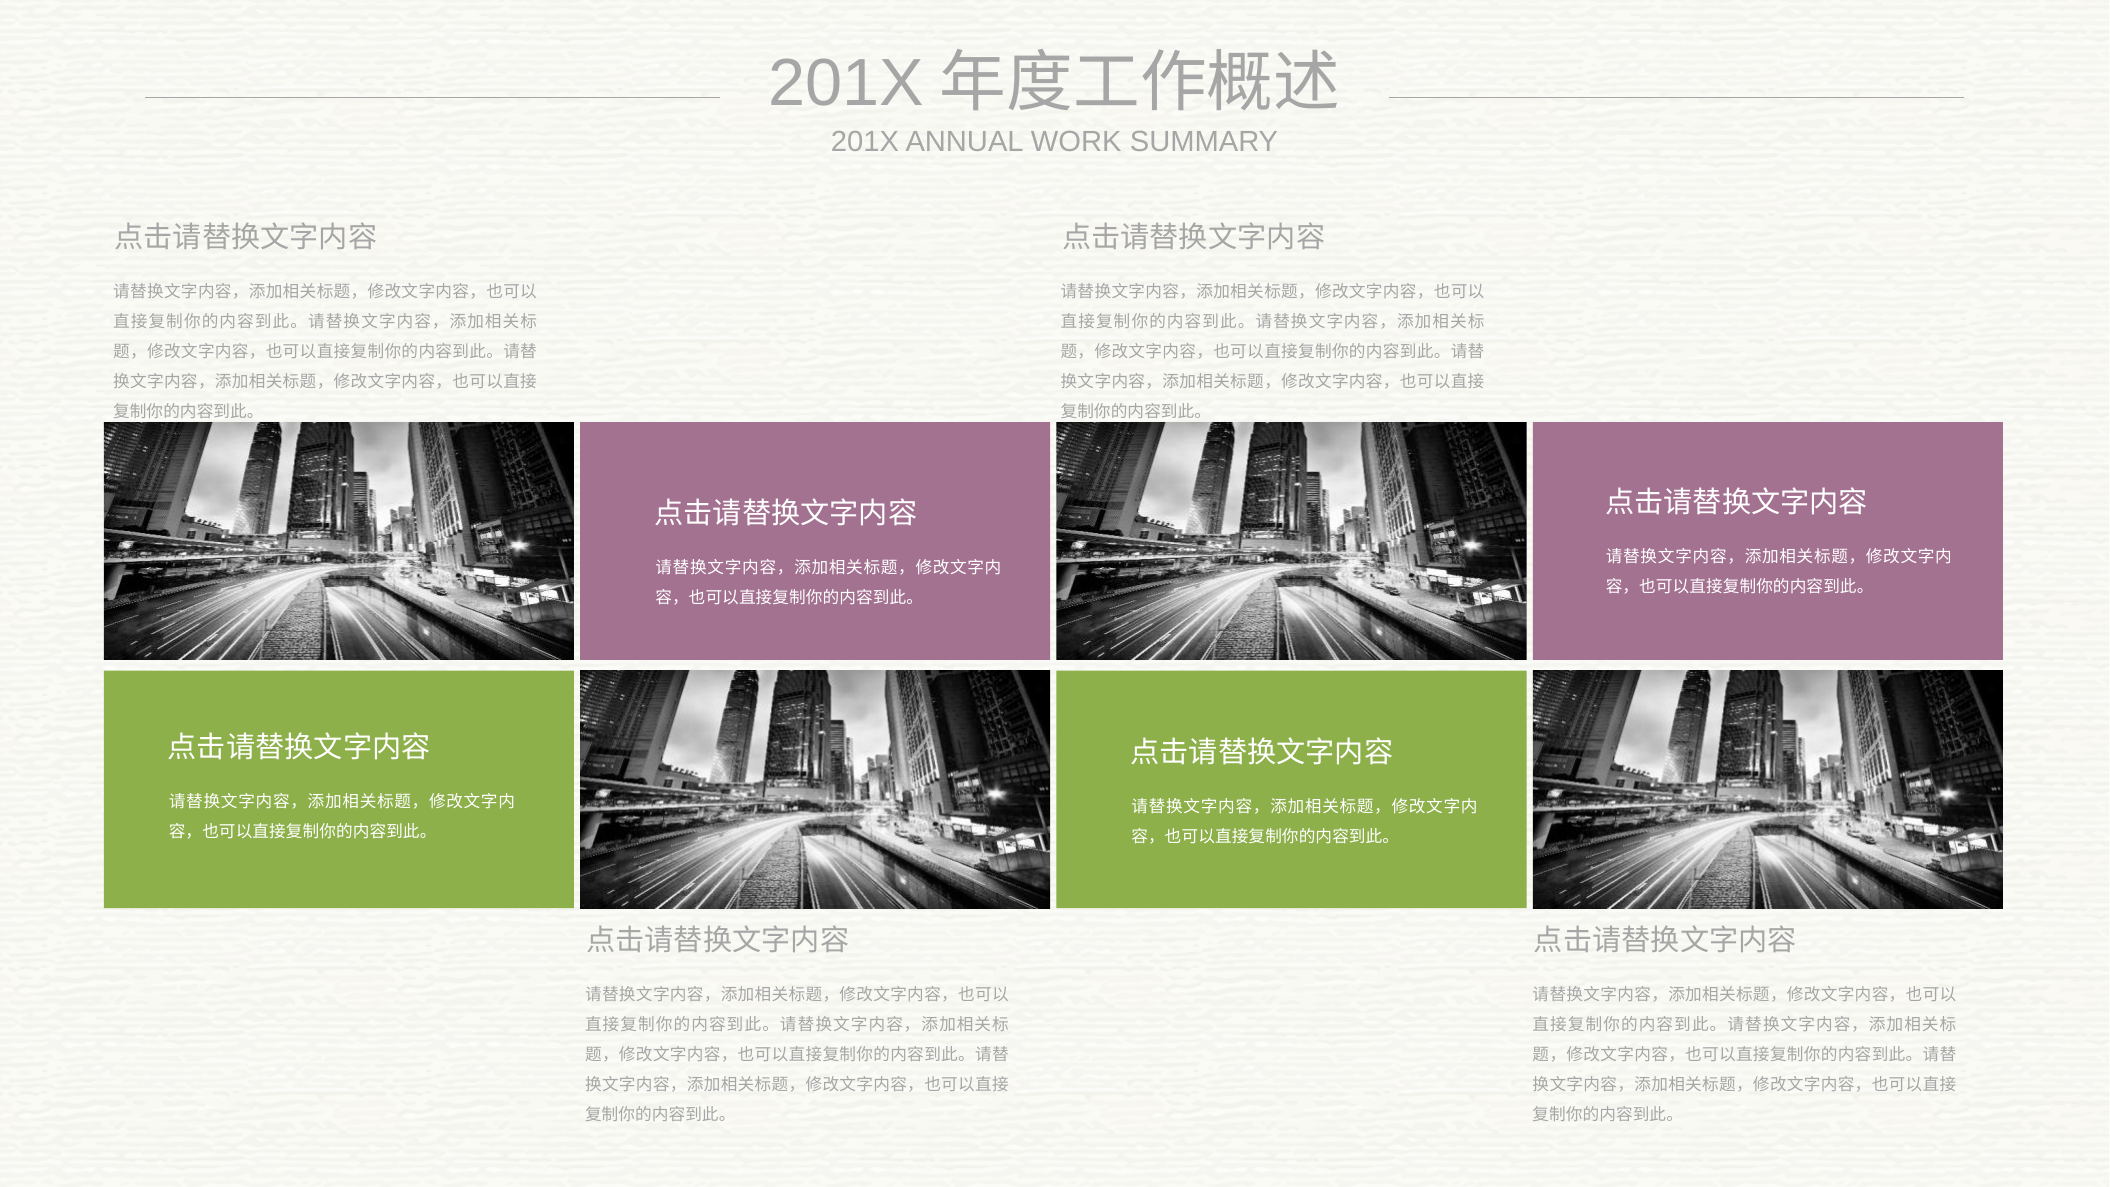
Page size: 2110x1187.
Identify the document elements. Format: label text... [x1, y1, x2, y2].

text_box [103, 422, 574, 660]
text_box 点击请替换文字内容 [167, 728, 436, 764]
text_box 点击请替换文字内容 [654, 494, 923, 530]
text_box 请替换文字内容，添加相关标题，修改文字内容，也可以直接复制你的内容到此。请替换文字内容，添加相关标题，修改文字内容，也可以直接复制你的内容到此。请替换文字内容，添加相关标题，修改文字内容，也可以直接复制你的内容到此。 [113, 270, 538, 421]
text_box 请替换文字内容，添加相关标题，修改文字内容，也可以直接复制你的内容到此。请替换文字内容，添加相关标题，修改文字内容，也可以直接复制你的内容到此。请替换文字内容，添加相关标题，修改文字内容，也可以直接复制你的内容到此。 [585, 974, 1010, 1124]
text_box 201X ANNUAL WORK SUMMARY [824, 122, 1285, 158]
text_box [1532, 670, 2003, 909]
text_box 请替换文字内容，添加相关标题，修改文字内容，也可以直接复制你的内容到此。 [1131, 785, 1479, 846]
text_box [580, 422, 1051, 660]
text_box 201X年度工作概述 [730, 38, 1379, 96]
text_box 请替换文字内容，添加相关标题，修改文字内容，也可以直接复制你的内容到此。请替换文字内容，添加相关标题，修改文字内容，也可以直接复制你的内容到此。请替换文字内容，添加相关标题，修改文字内容，也可以直接复制你的内容到此。 [1532, 974, 1958, 1124]
text_box 请替换文字内容，添加相关标题，修改文字内容，也可以直接复制你的内容到此。 [1605, 536, 1953, 597]
text_box [580, 670, 1051, 909]
picture [0, 0, 2110, 1187]
text_box 点击请替换文字内容 [114, 218, 423, 254]
text_box 请替换文字内容，添加相关标题，修改文字内容，也可以直接复制你的内容到此。请替换文字内容，添加相关标题，修改文字内容，也可以直接复制你的内容到此。请替换文字内容，添加相关标题，修改文字内容，也可以直接复制你的内容到此。 [1060, 270, 1486, 421]
text_box 请替换文字内容，添加相关标题，修改文字内容，也可以直接复制你的内容到此。 [168, 781, 516, 841]
text_box 点击请替换文字内容 [1533, 921, 1842, 957]
text_box 点击请替换文字内容 [586, 921, 894, 957]
text_box 点击请替换文字内容 [1062, 218, 1370, 254]
text_box [103, 670, 574, 909]
text_box [1056, 670, 1527, 909]
text_box [1056, 422, 1527, 660]
text_box 点击请替换文字内容 [1130, 732, 1399, 769]
text_box 201X年度工作概述 [730, 98, 1379, 119]
text_box 请替换文字内容，添加相关标题，修改文字内容，也可以直接复制你的内容到此。 [655, 546, 1002, 607]
text_box 点击请替换文字内容 [1604, 483, 1873, 519]
text_box [1532, 422, 2003, 660]
